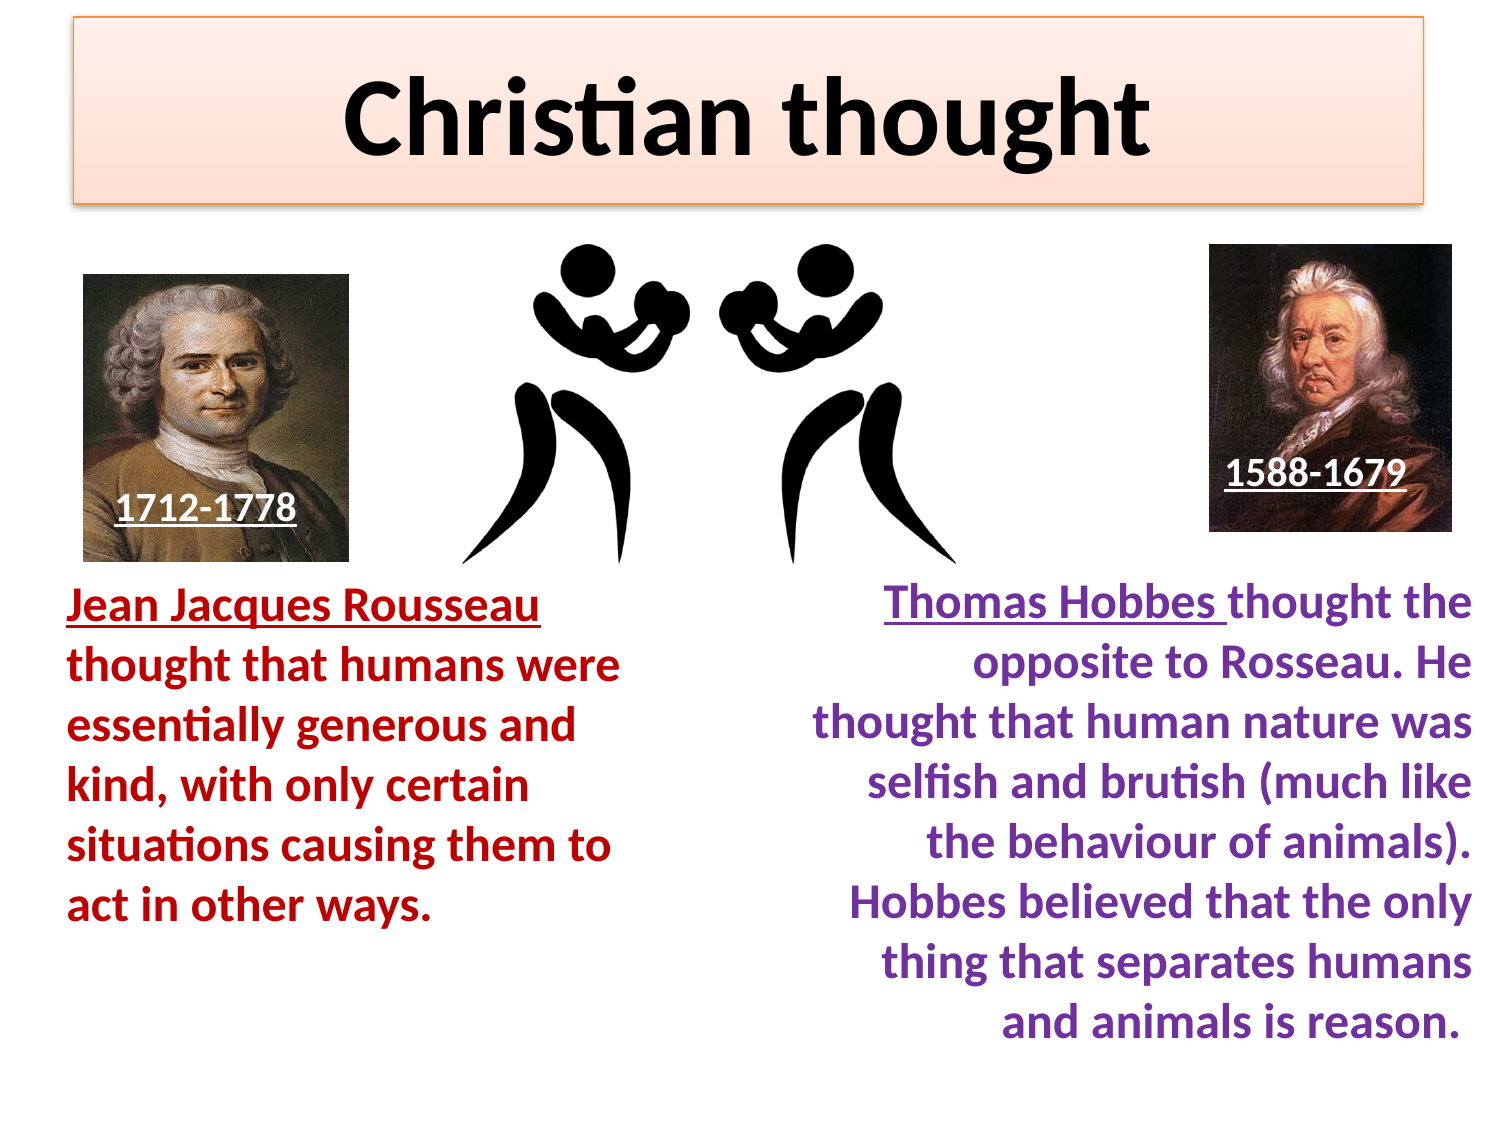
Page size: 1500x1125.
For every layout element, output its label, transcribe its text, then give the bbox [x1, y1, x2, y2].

picture [718, 243, 956, 565]
text_box Thomas Hobbes thought the opposite to Rosseau. He thought that human nature was selfish and brutish (much like the behaviour of animals). Hobbes believed that the only thing that separates humans and animals is reason. [784, 560, 1488, 1056]
text_box Jean Jacques Rousseau thought that humans were essentially generous and kind, with only certain situations causing them to act in other ways. [51, 563, 690, 939]
picture [83, 274, 349, 562]
picture [1209, 243, 1452, 532]
picture [462, 243, 690, 565]
title Christian thought [73, 16, 1424, 205]
